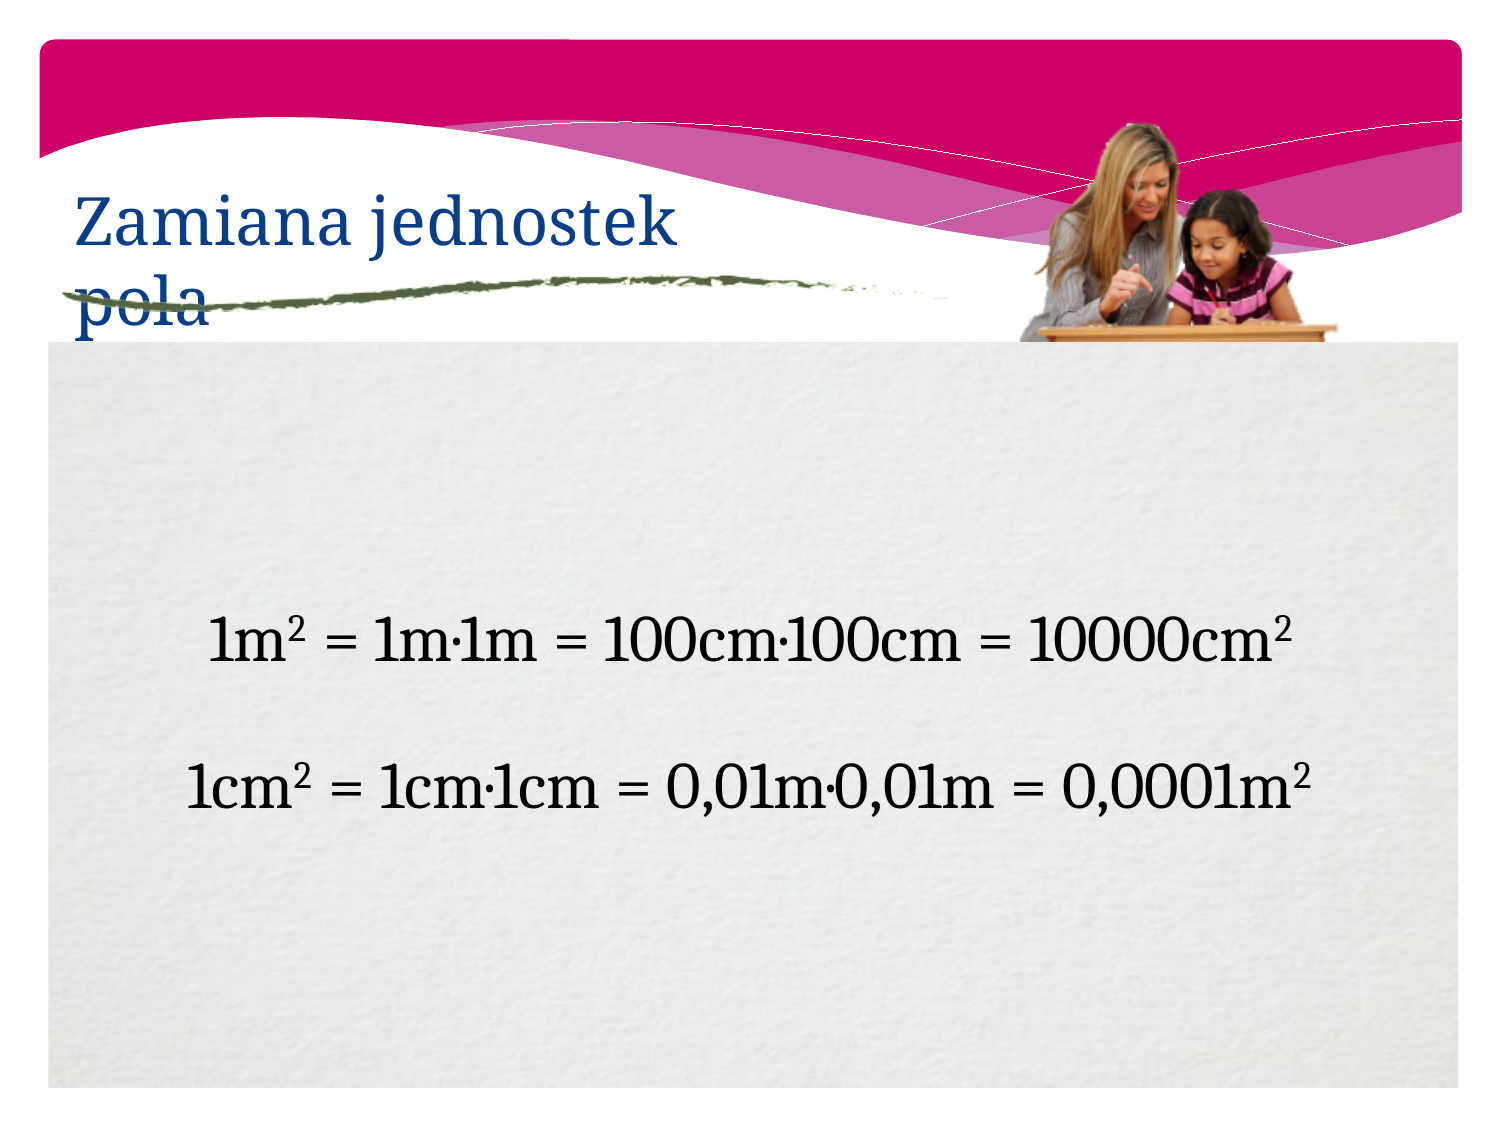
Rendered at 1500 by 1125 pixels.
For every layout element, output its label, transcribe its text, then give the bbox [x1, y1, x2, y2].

picture [55, 274, 980, 313]
text_box Zamiana jednostek pola [59, 171, 818, 272]
picture [48, 119, 1459, 1125]
